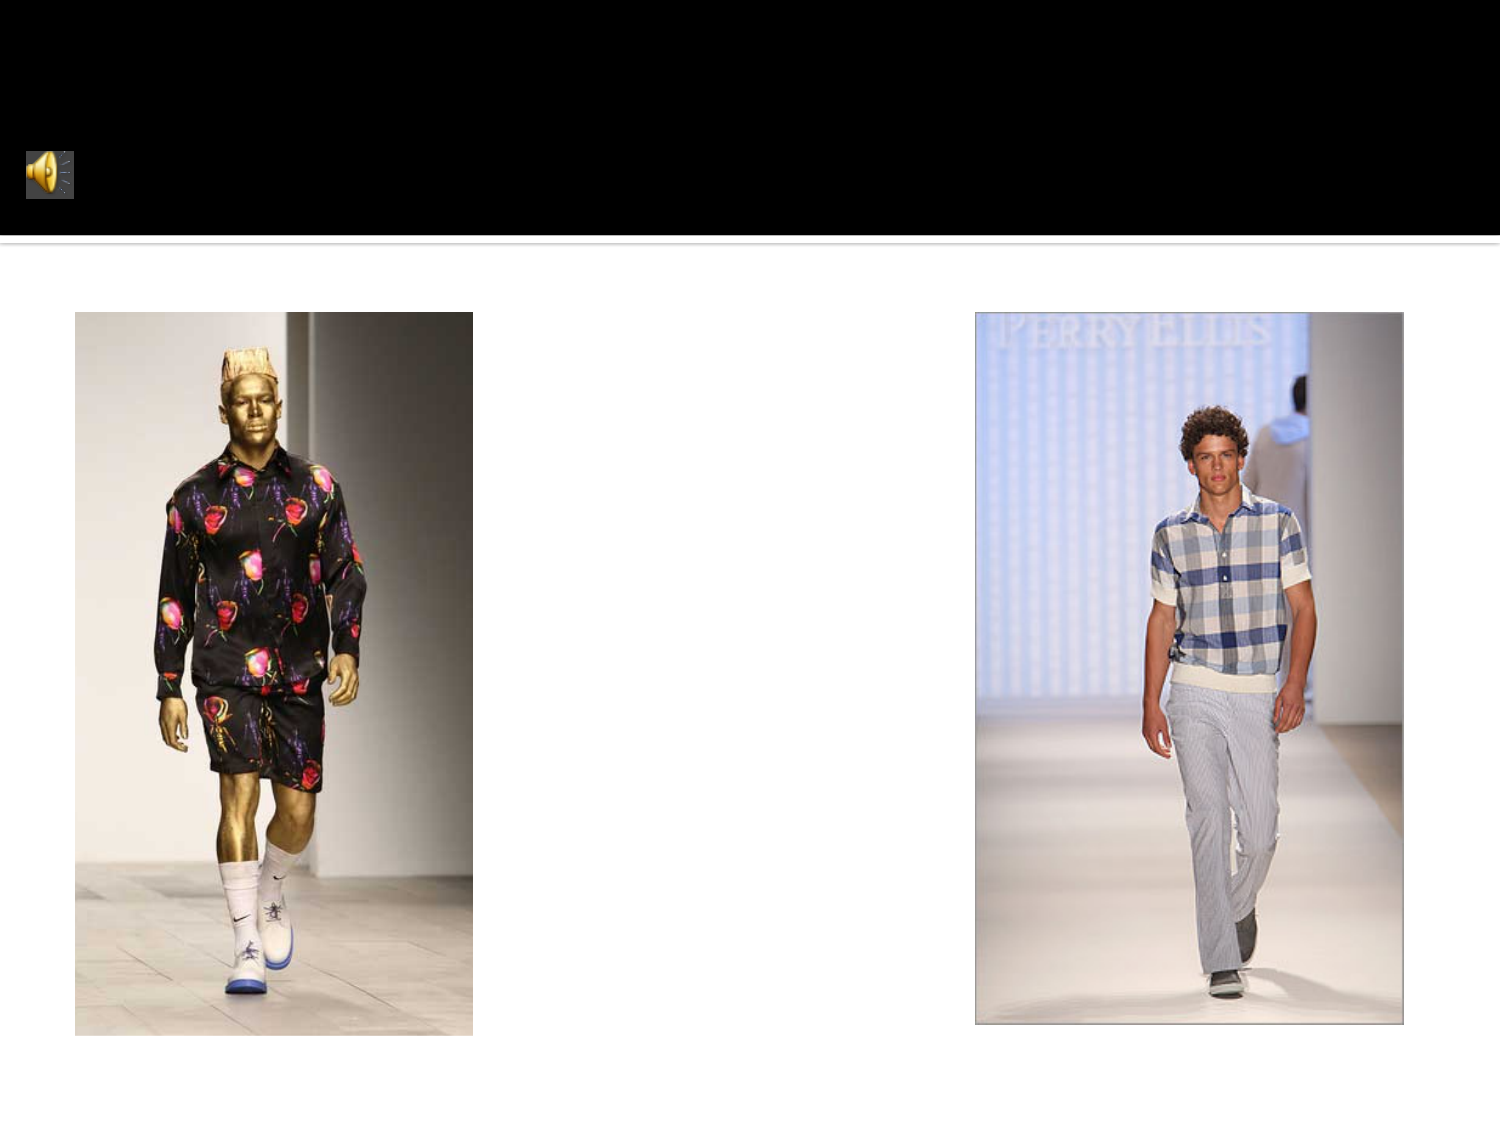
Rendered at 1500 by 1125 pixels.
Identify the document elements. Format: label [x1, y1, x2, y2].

picture [74, 312, 473, 1050]
picture [24, 149, 75, 200]
picture [974, 312, 1404, 1025]
